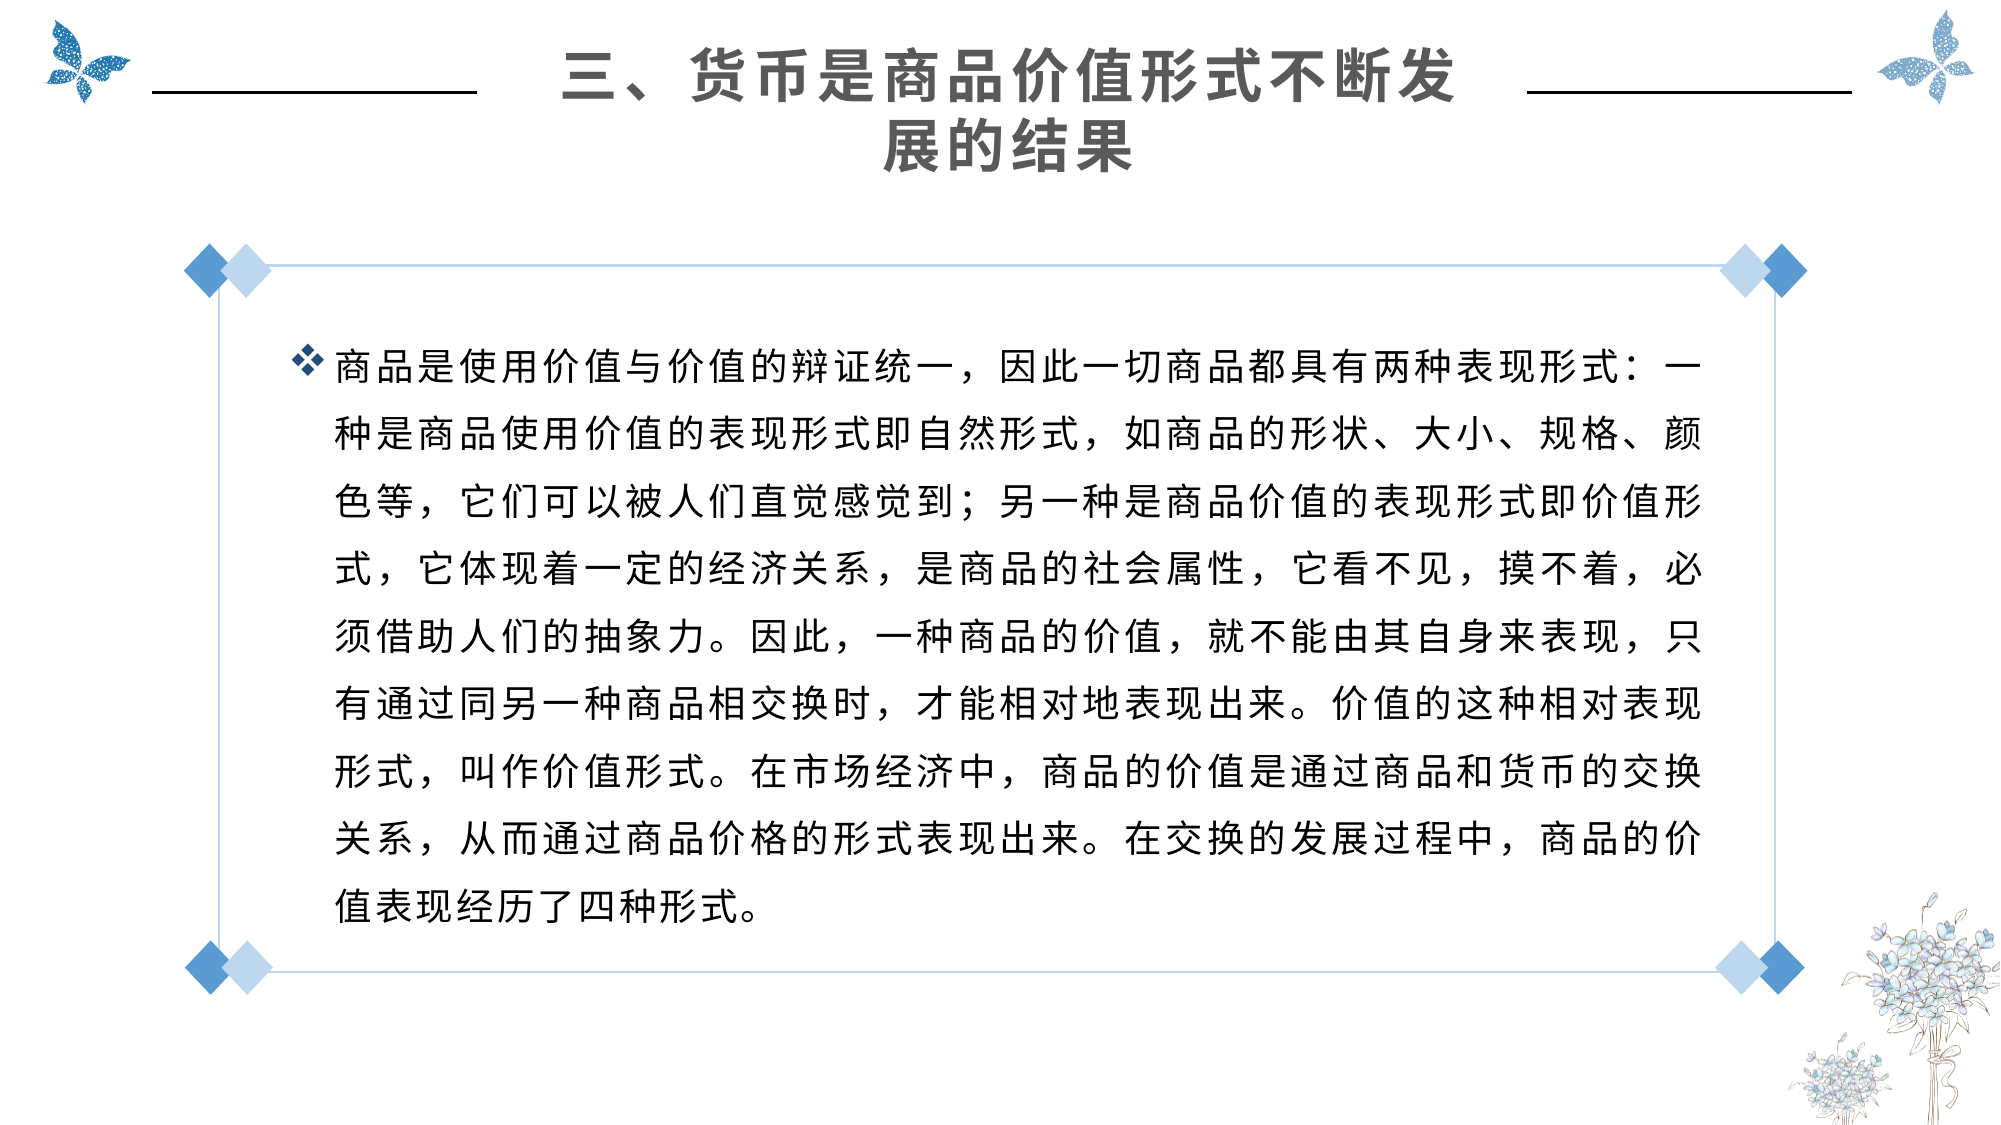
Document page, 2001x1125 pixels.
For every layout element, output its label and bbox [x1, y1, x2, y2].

text_box [183, 243, 1808, 995]
picture [1788, 892, 2000, 1125]
text_box [151, 66, 1852, 153]
